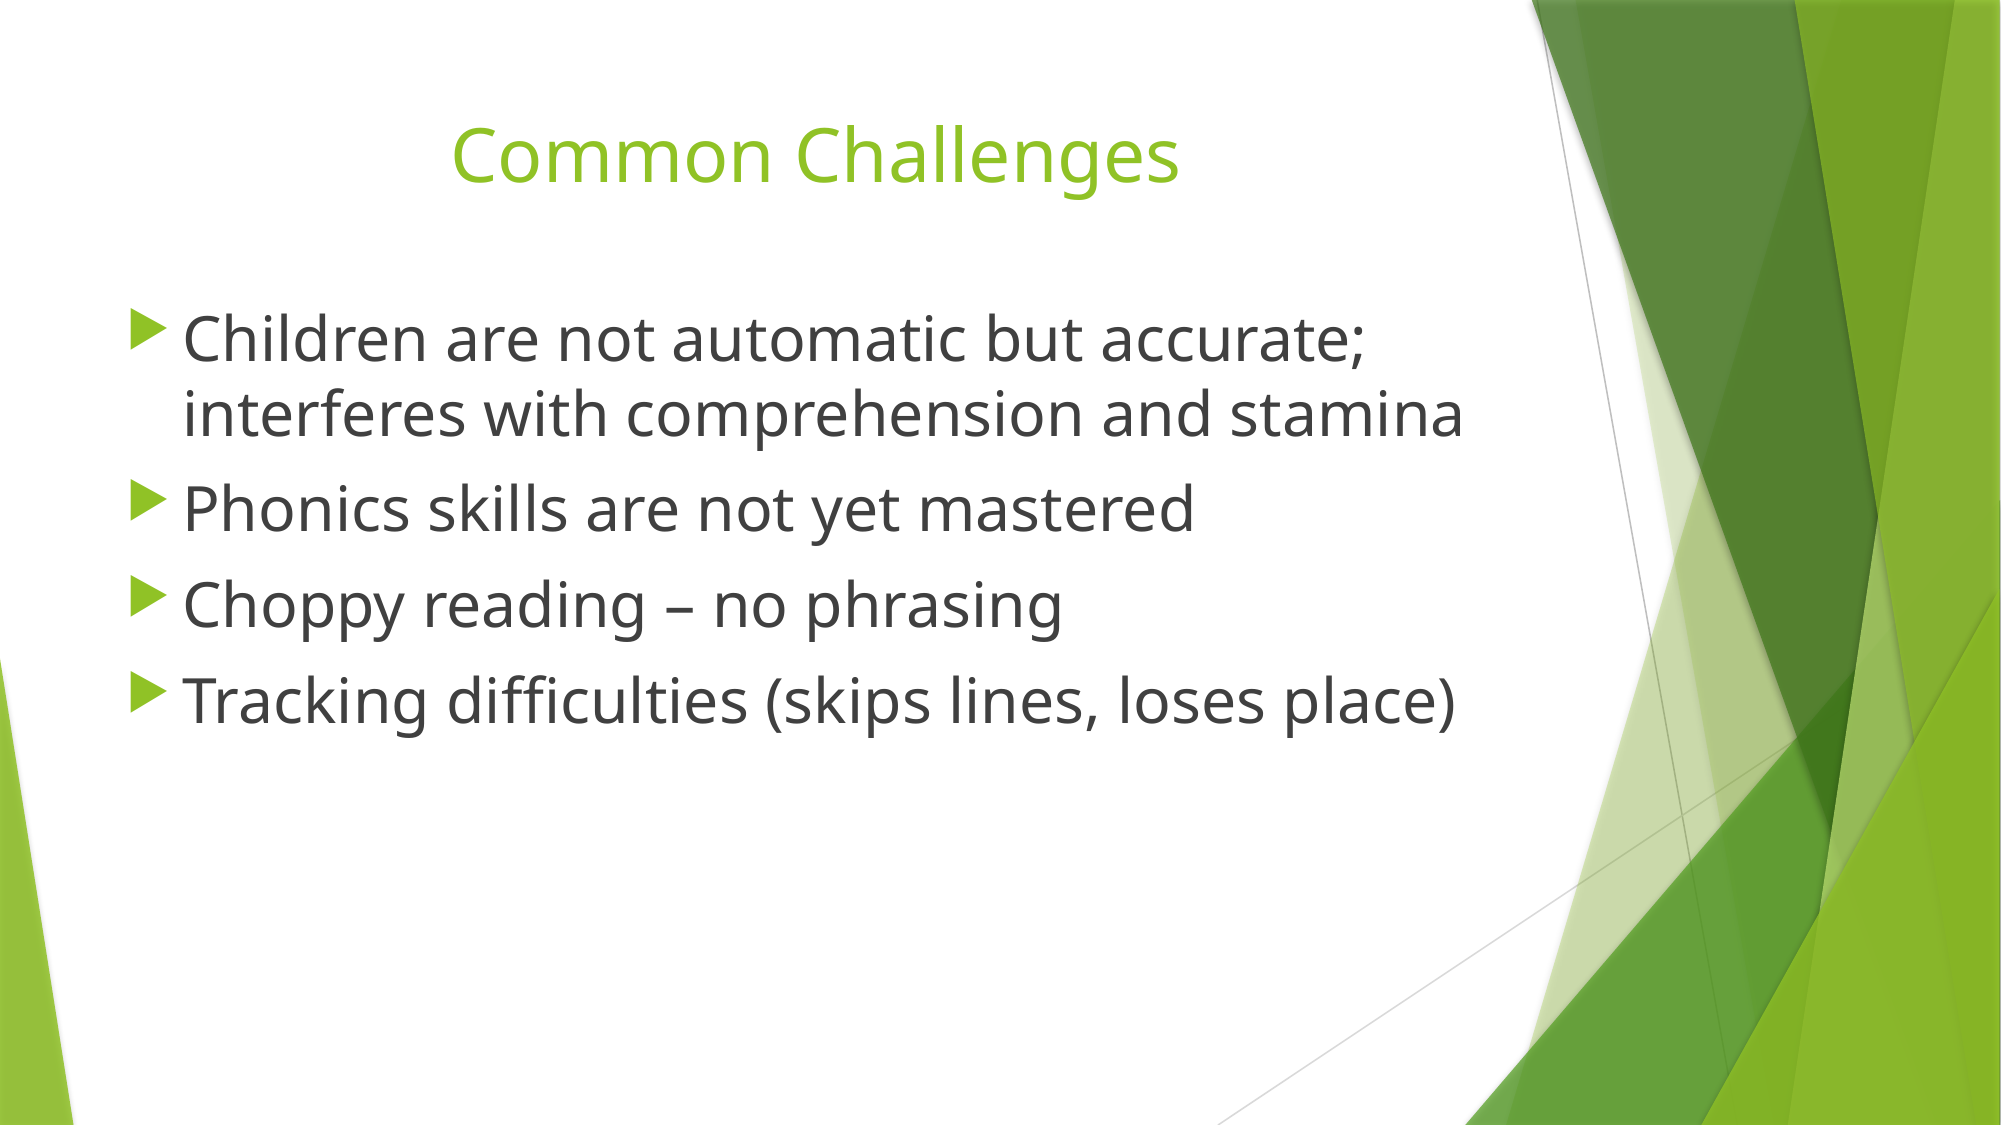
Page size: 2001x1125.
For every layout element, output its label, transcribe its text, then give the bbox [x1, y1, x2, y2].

title Common Challenges [111, 99, 1522, 291]
list Children are not automatic but accurate; interferes with comprehension and stamina Phonics skills are not yet mastered Choppy reading – no phrasing Tracking difficulties (skips lines, loses place) [111, 291, 1522, 1021]
